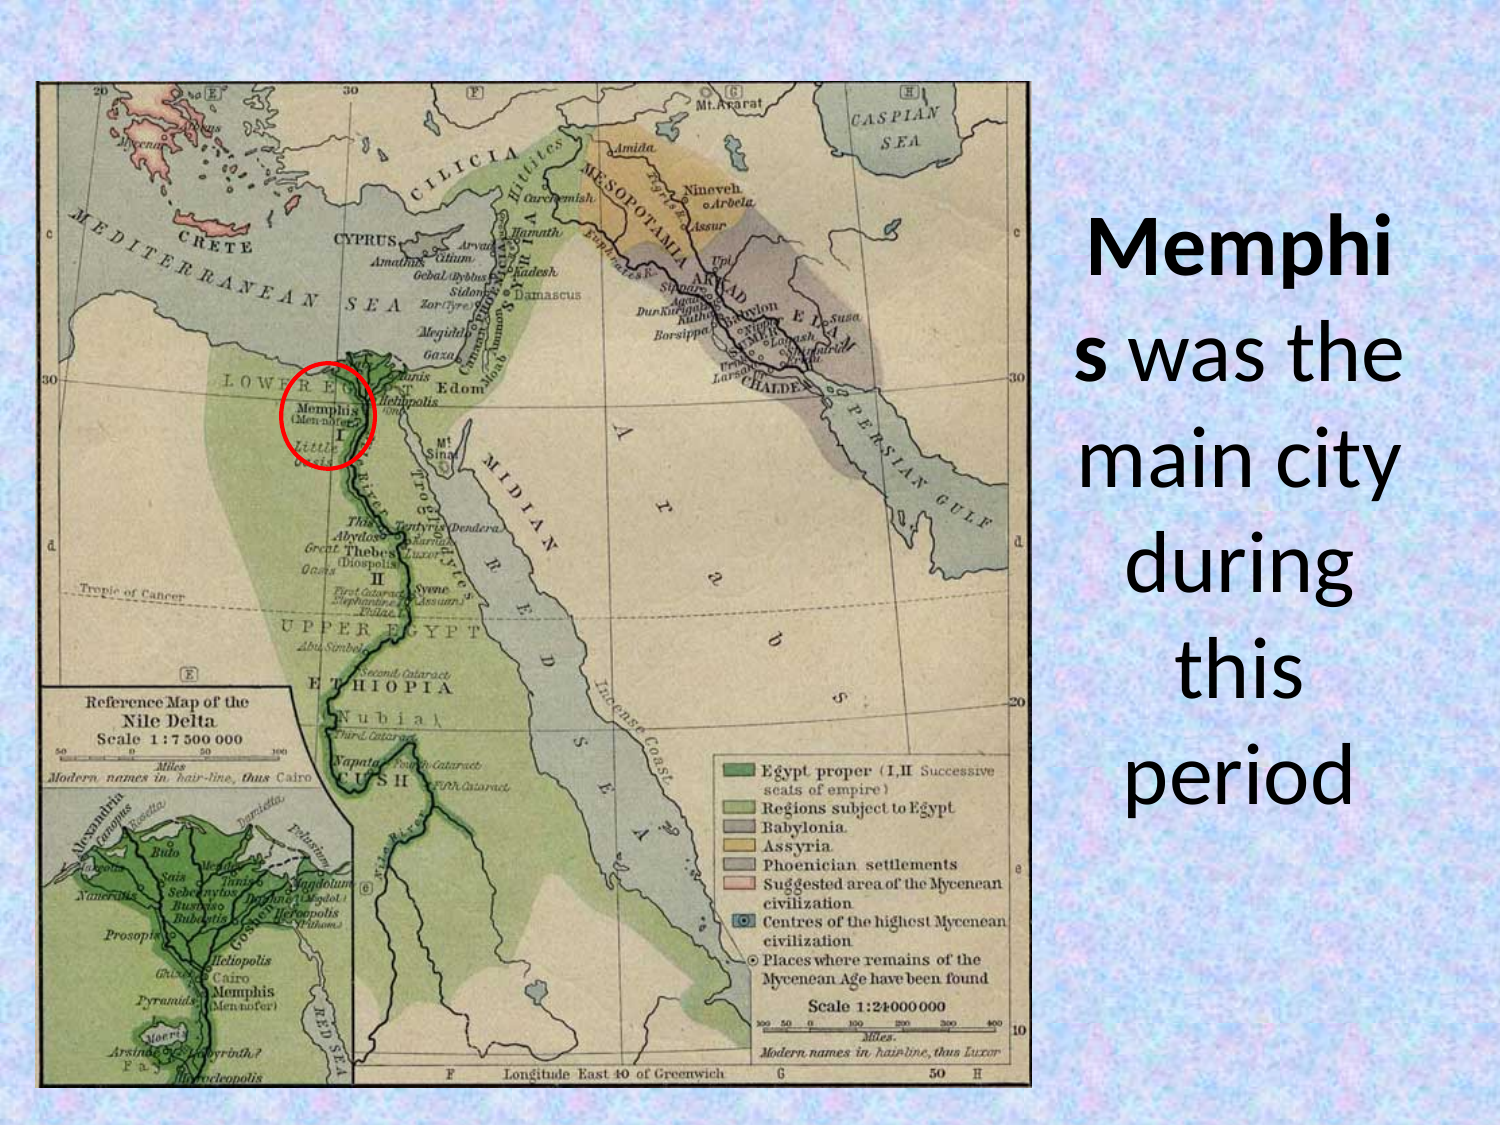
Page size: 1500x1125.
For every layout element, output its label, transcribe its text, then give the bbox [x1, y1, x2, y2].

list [34, 81, 1032, 1088]
title Memphis was the main city during this period [1054, 140, 1425, 869]
picture [0, 0, 1500, 1125]
